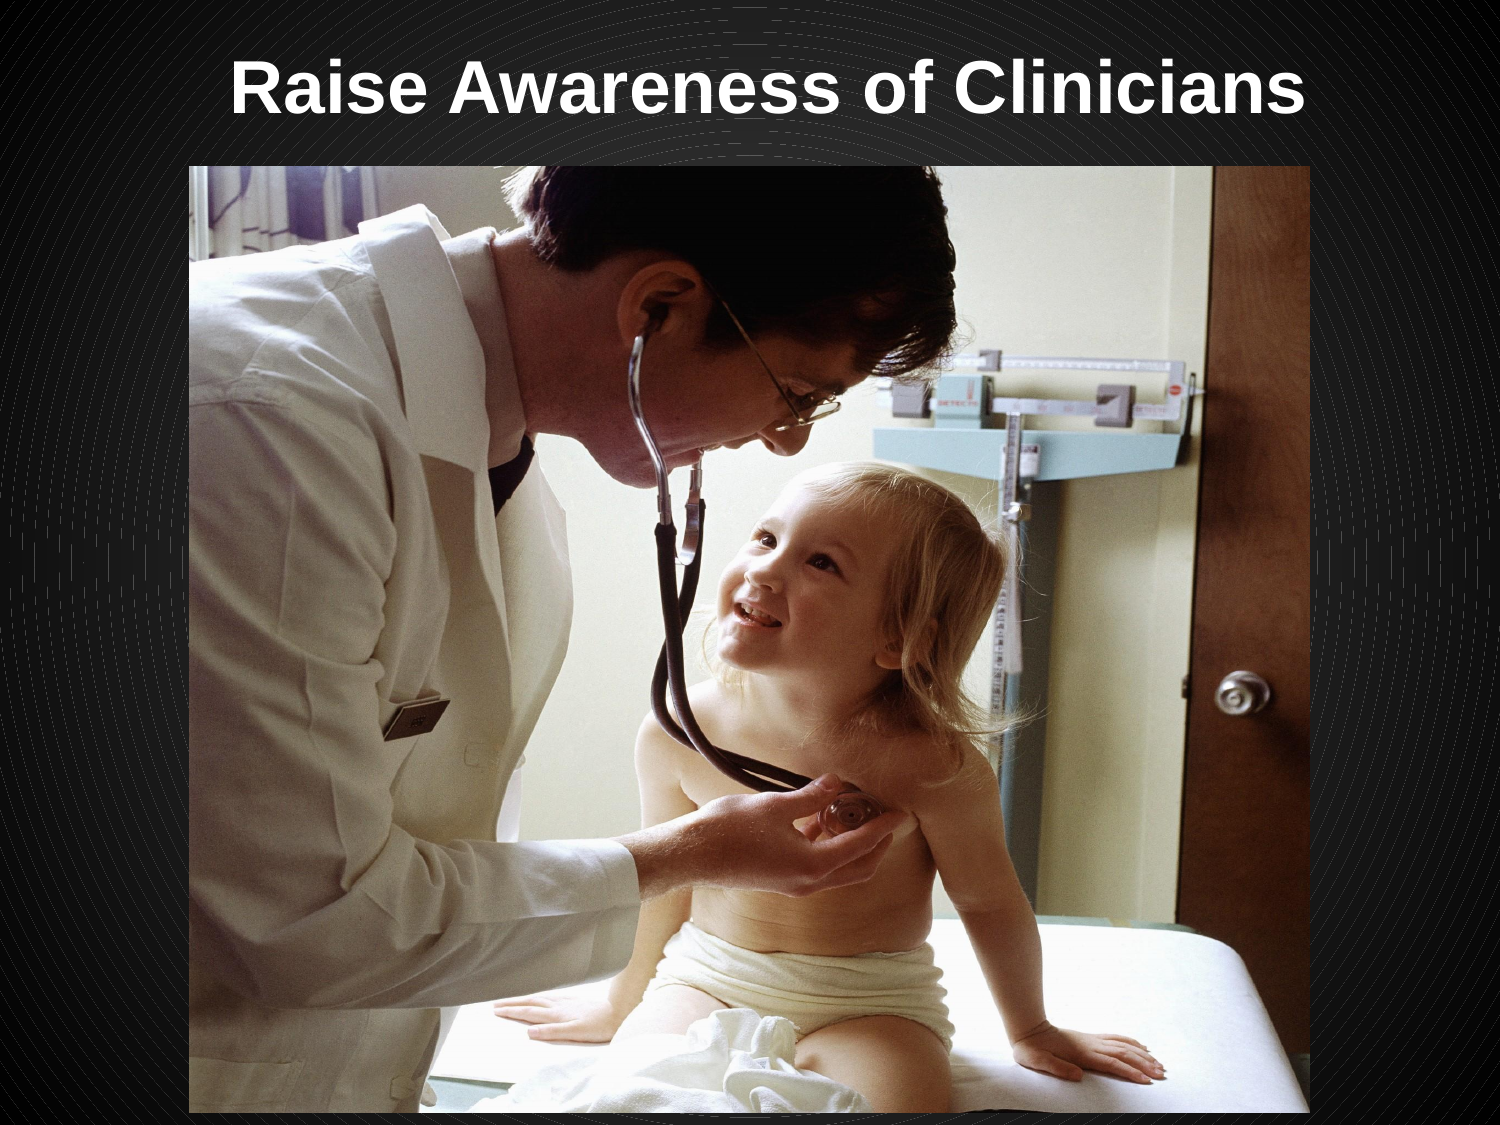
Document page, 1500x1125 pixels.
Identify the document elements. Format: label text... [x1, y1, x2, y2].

title Raise Awareness of Clinicians [75, 0, 1425, 144]
picture [189, 166, 1311, 1113]
